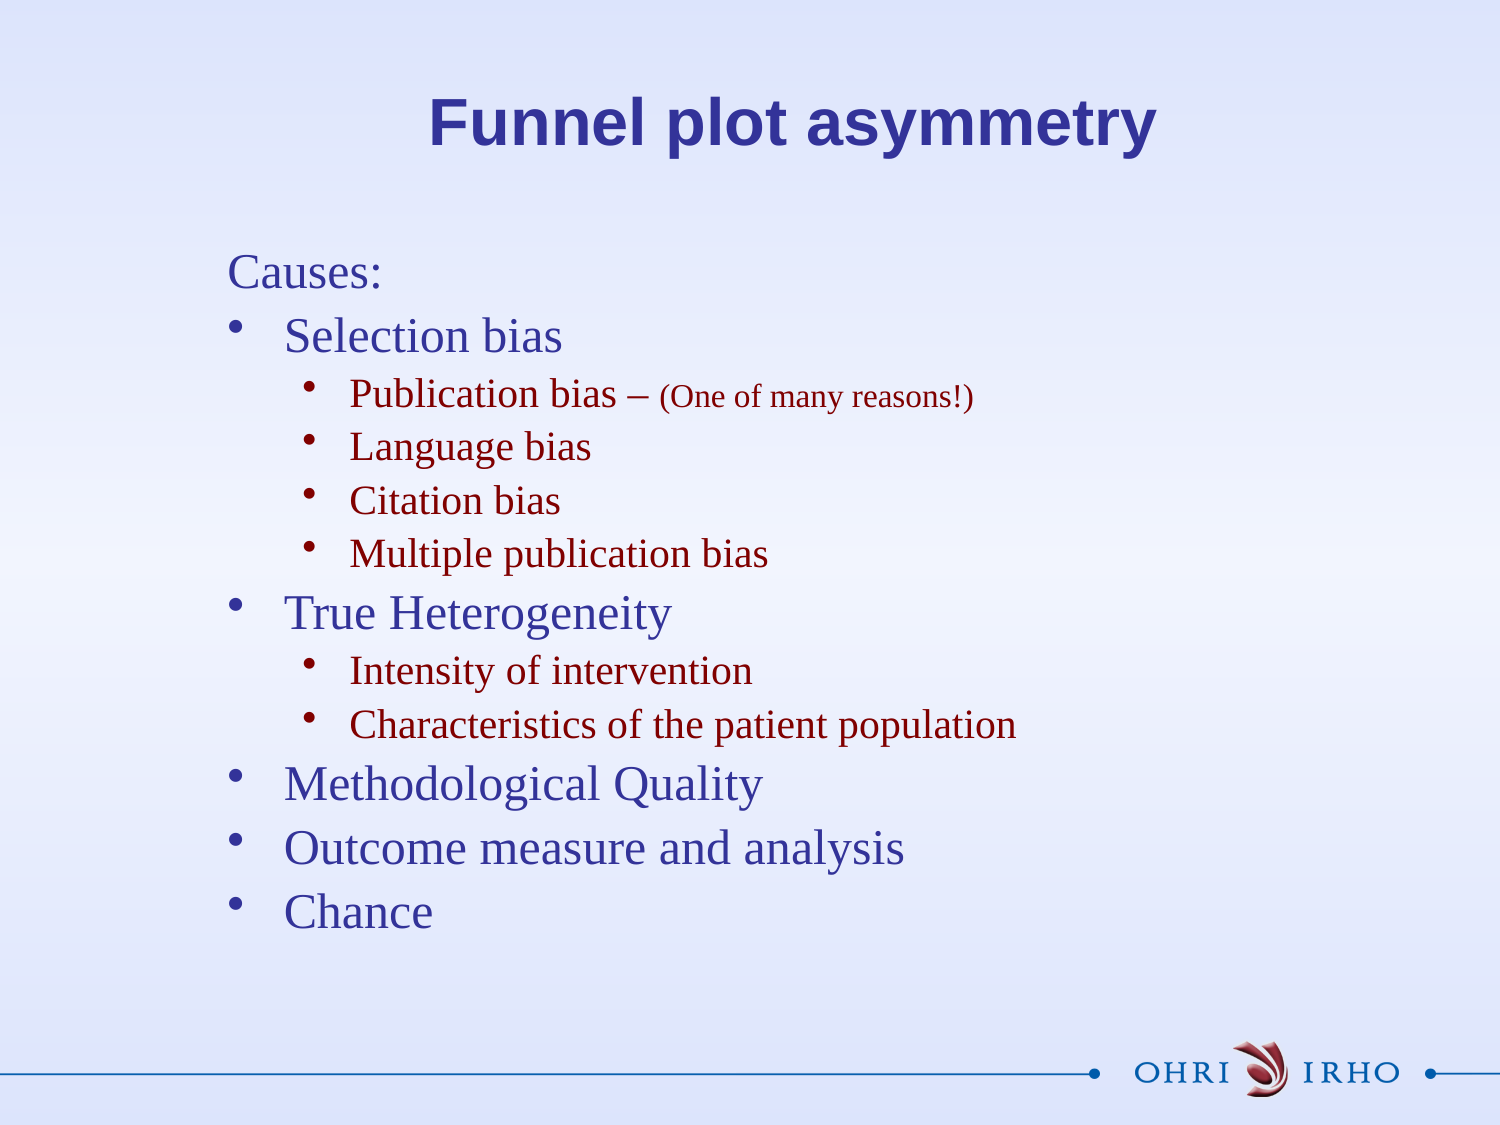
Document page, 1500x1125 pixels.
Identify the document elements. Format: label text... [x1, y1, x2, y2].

picture [0, 0, 1500, 1125]
list Causes: Selection bias Publication bias – (One of many reasons!) Language bias Citation bias Multiple publication bias True Heterogeneity Intensity of intervention Characteristics of the patient population Methodological Quality Outcome measure and analysis Chance [212, 237, 1375, 1013]
title Funnel plot asymmetry [212, 0, 1375, 237]
